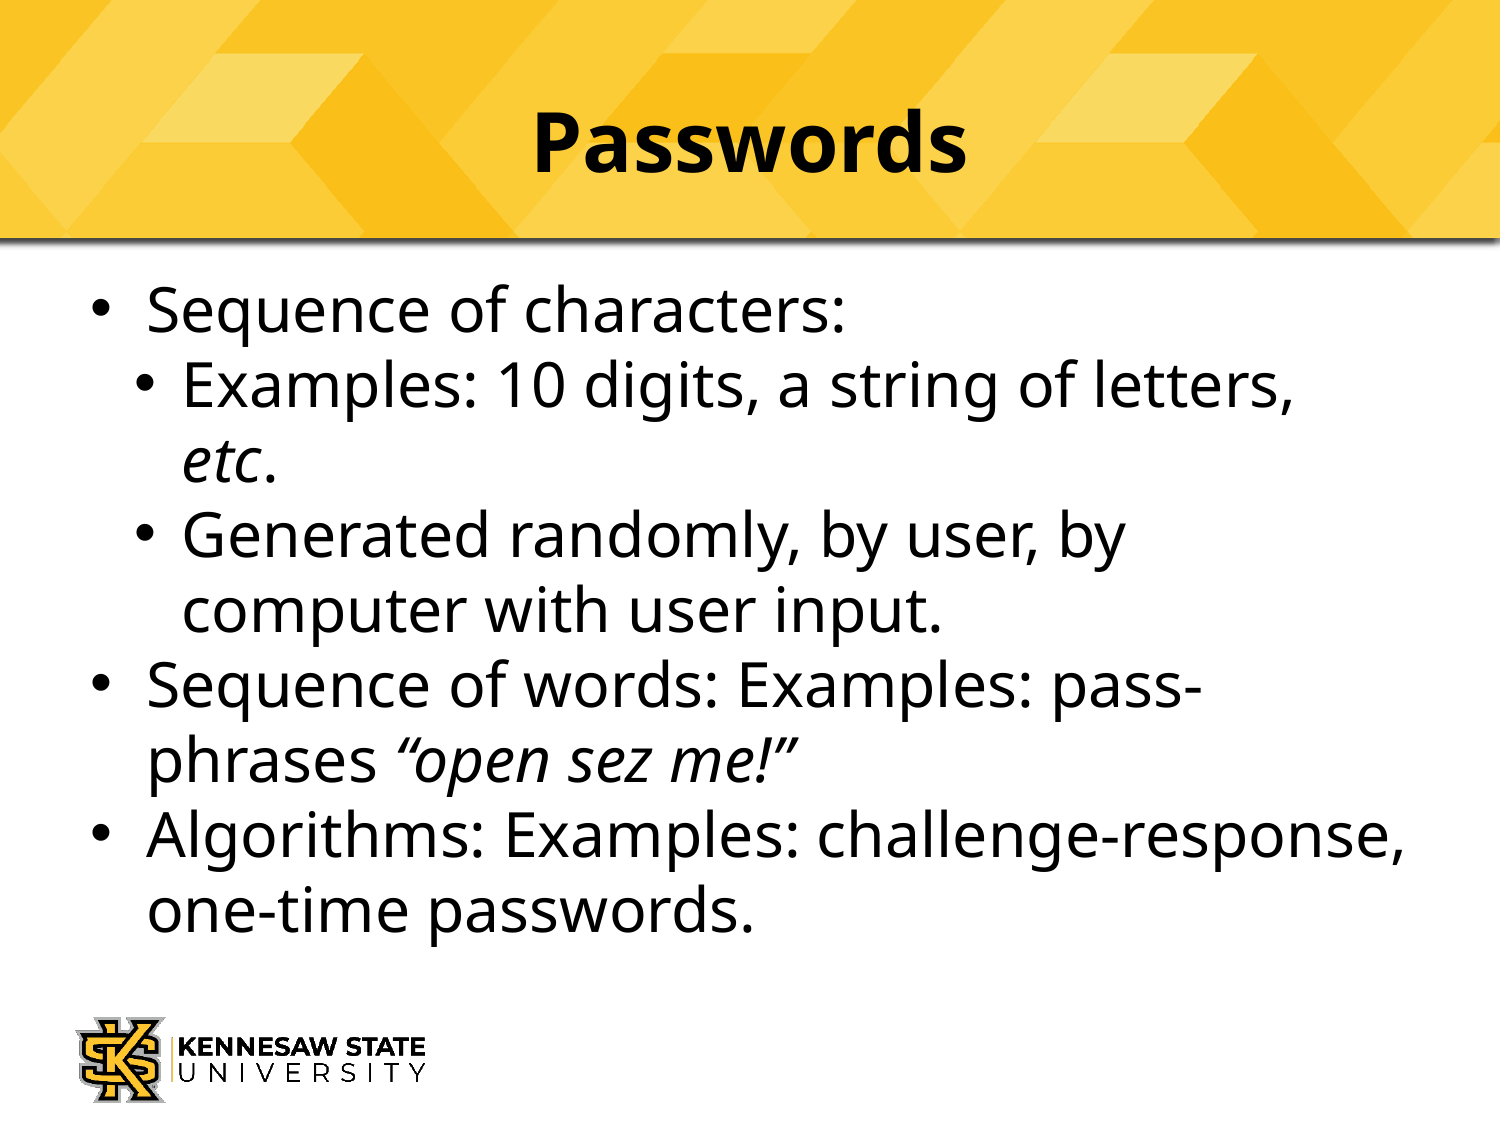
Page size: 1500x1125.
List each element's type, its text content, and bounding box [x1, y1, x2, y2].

picture [75, 1017, 425, 1103]
title Passwords [75, 45, 1425, 233]
list Sequence of characters: Examples: 10 digits, a string of letters, etc. Generated randomly, by user, by computer with user input. Sequence of words: Examples: pass-phrases “open sez me!” Algorithms: Examples: challenge-response, one-time passwords. [75, 262, 1425, 1005]
picture [0, 0, 1500, 251]
